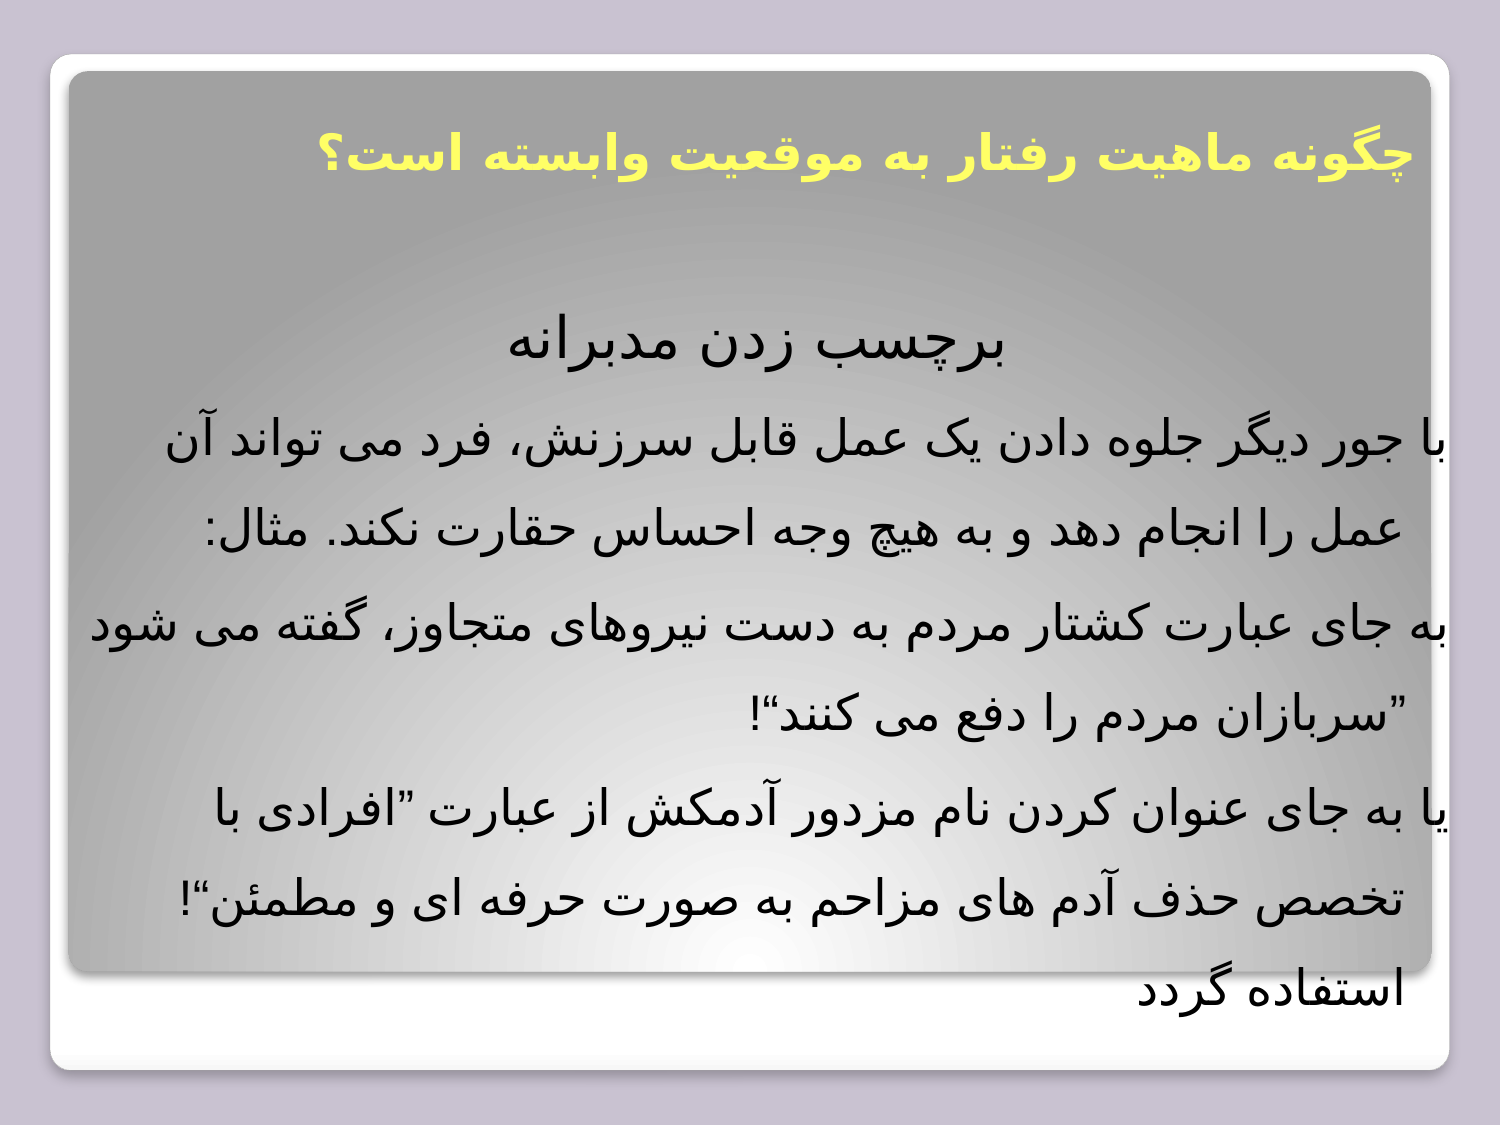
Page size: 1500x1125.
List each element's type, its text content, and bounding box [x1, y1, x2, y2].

list برچسب زدن مدبرانه با جور دیگر جلوه دادن یک عمل قابل سرزنش، فرد می تواند آن عمل را انجام دهد و به هیچ وجه احساس حقارت نکند. مثال: به جای عبارت کشتار مردم به دست نیروهای متجاوز، گفته می شود ”سربازان مردم را دفع می کنند“! یا به جای عنوان کردن نام مزدور آدمکش از عبارت ”افرادی با تخصص حذف آدم های مزاحم به صورت حرفه ای و مطمئن“! استفاده گردد [35, 249, 1465, 1125]
title چگونه ماهیت رفتار به موقعیت وابسته است؟ [82, 0, 1432, 188]
